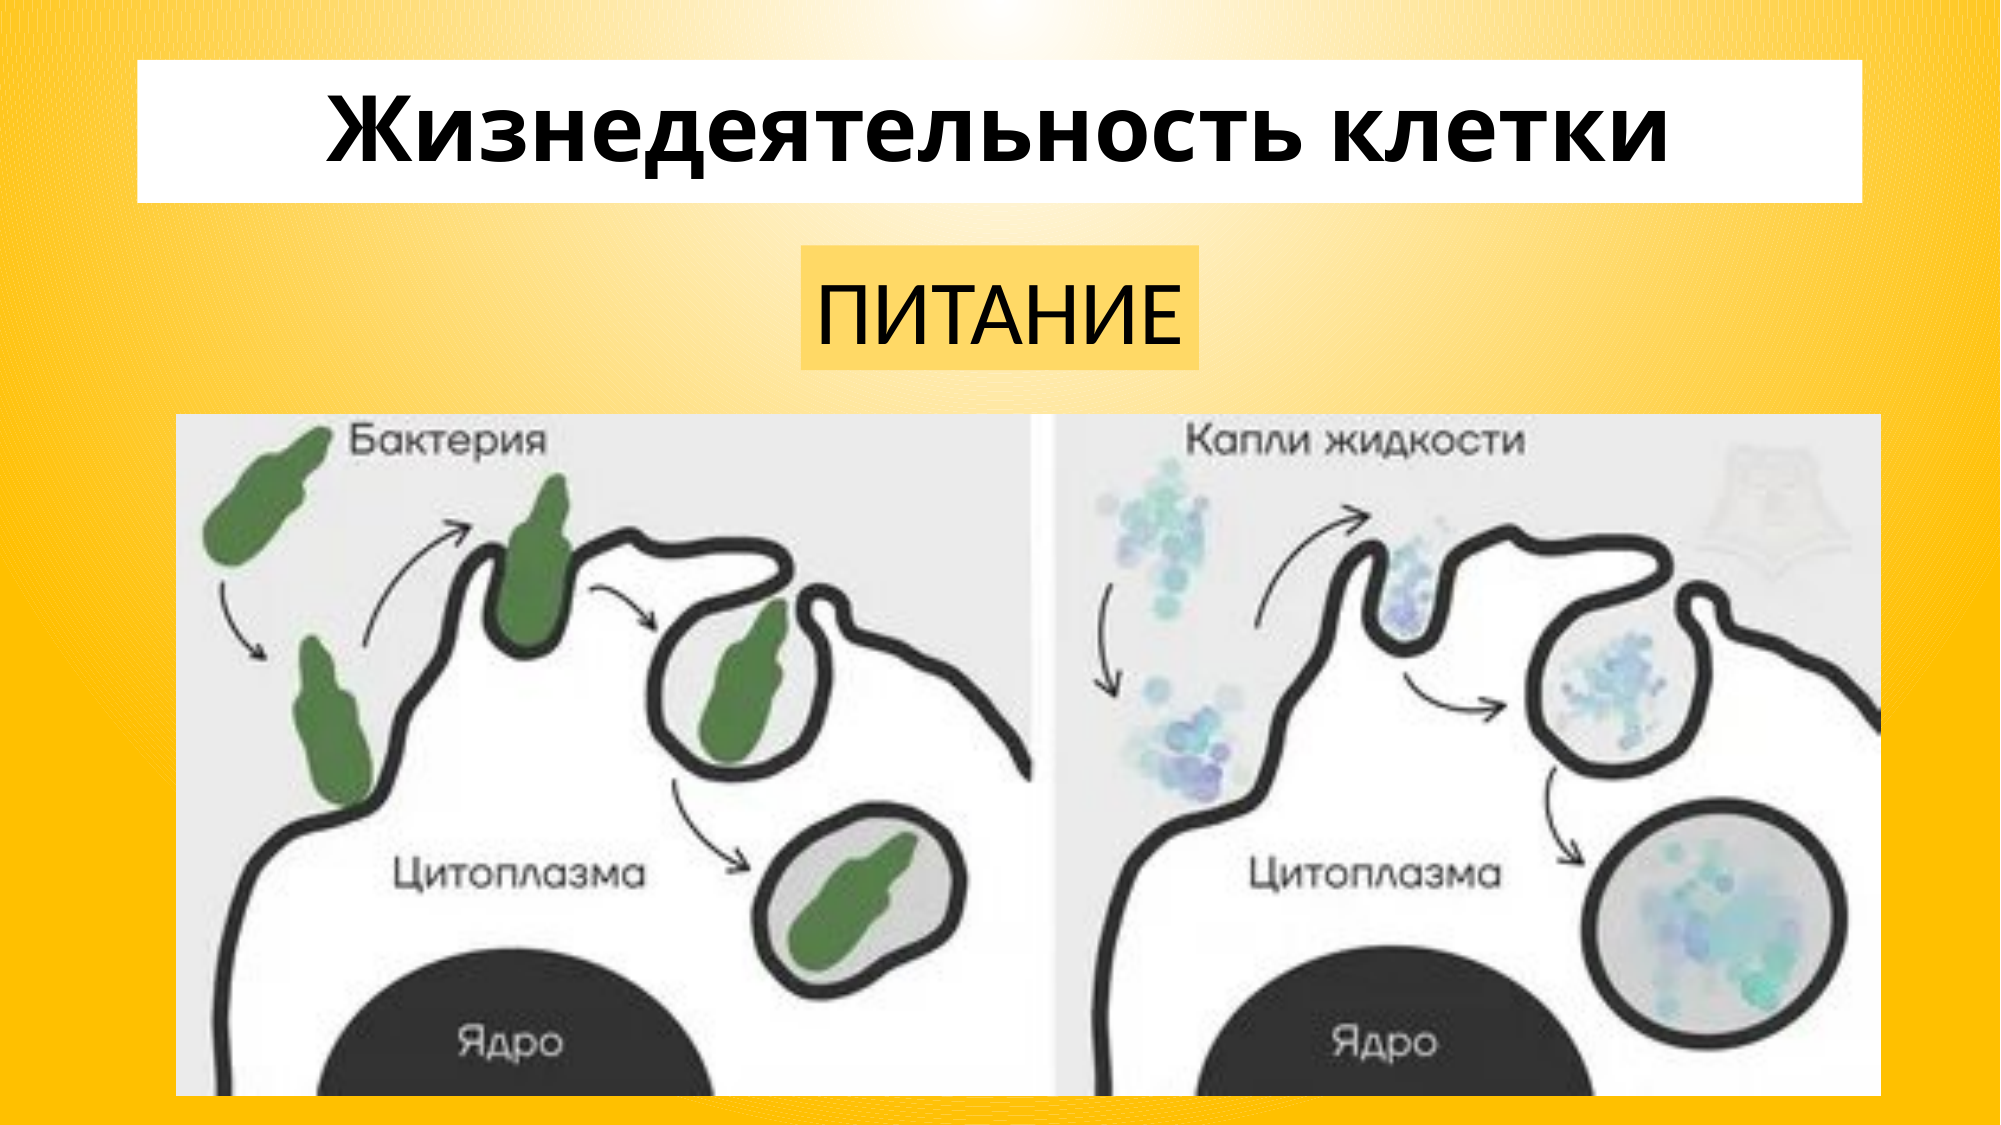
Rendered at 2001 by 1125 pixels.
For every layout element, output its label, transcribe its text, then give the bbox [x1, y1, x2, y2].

title Жизнедеятельность клетки [137, 59, 1863, 203]
picture [176, 414, 1881, 1096]
text_box ПИТАНИЕ [800, 245, 1199, 371]
